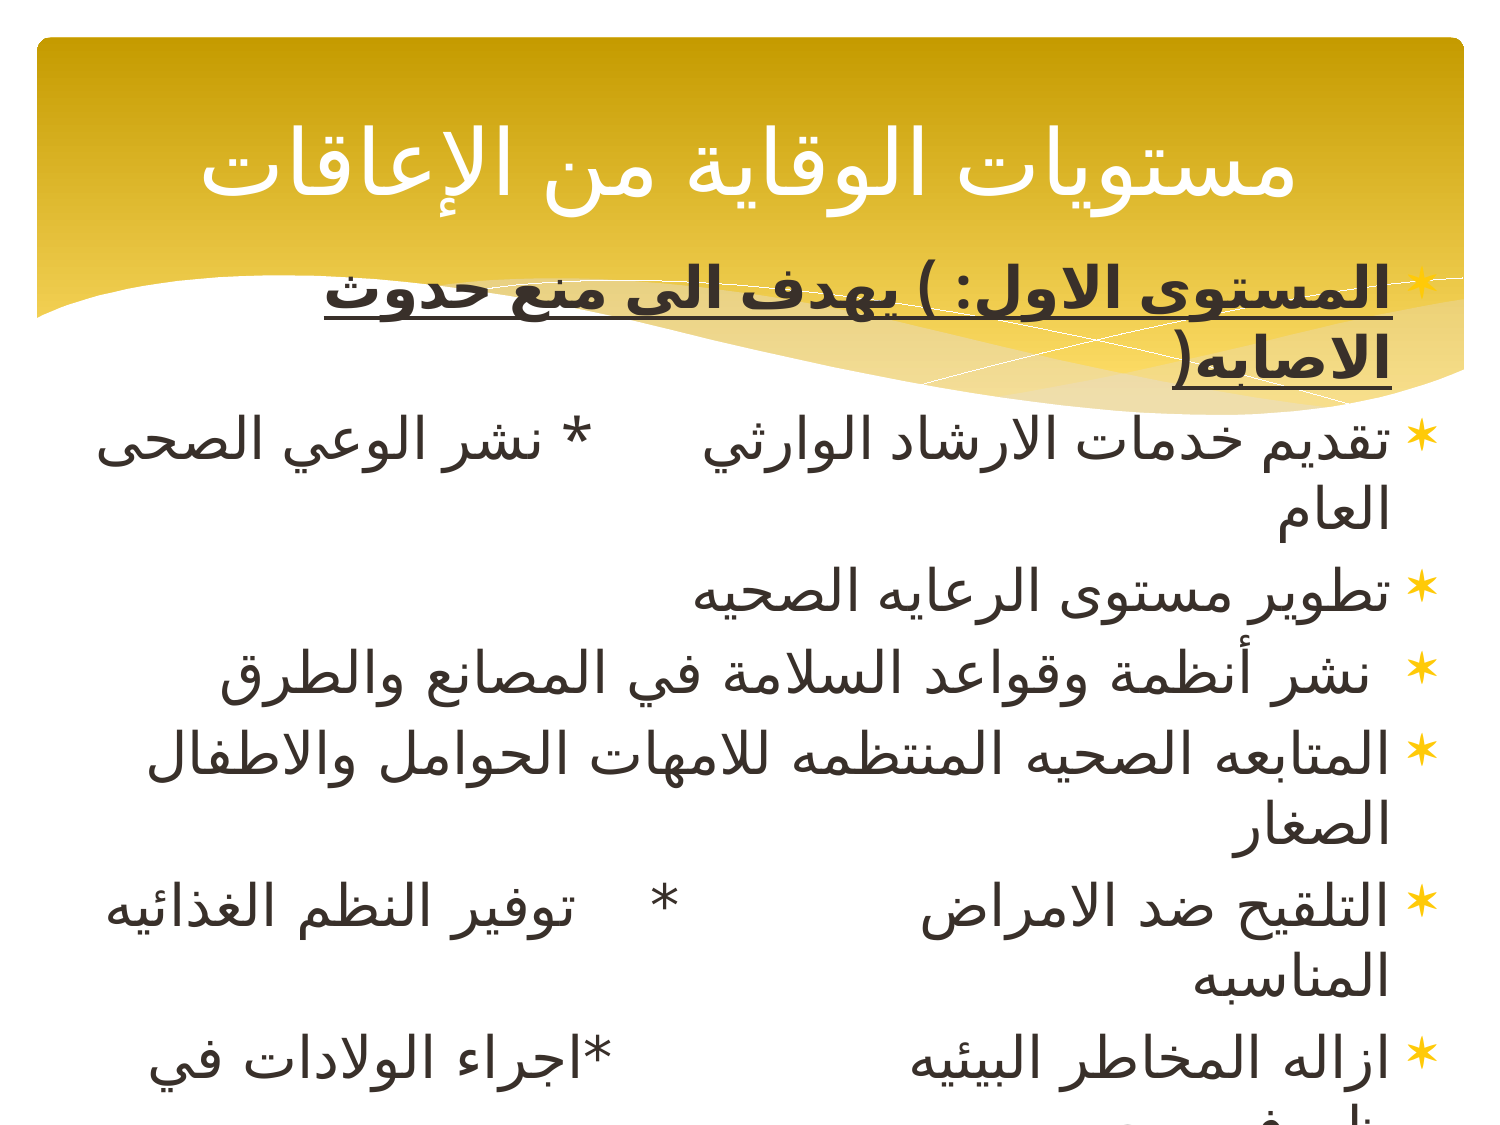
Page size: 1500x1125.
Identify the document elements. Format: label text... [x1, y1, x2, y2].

list المستوى الاول: ) يهدف الى منع حدوث الاصابه( تقديم خدمات الارشاد الوارثي * نشر الوعي الصحى العام تطوير مستوى الرعايه الصحيه نشر أنظمة وقواعد السلامة في المصانع والطرق المتابعه الصحيه المنتظمه للامهات الحوامل والاطفال الصغار التلقيح ضد الامراض * توفير النظم الغذائيه المناسبه ازاله المخاطر البيئيه *اجراء الولادات في ظروف صحيه توعيه الامهات بمخاطر تناول الادويه اثناء الحمل الكشف المبكر عن الامراض لدى الام الحامل تشجيع انماط التنشئه المناسبه [75, 242, 1453, 1097]
title مستويات الوقاية من الإعاقات [75, 55, 1425, 261]
